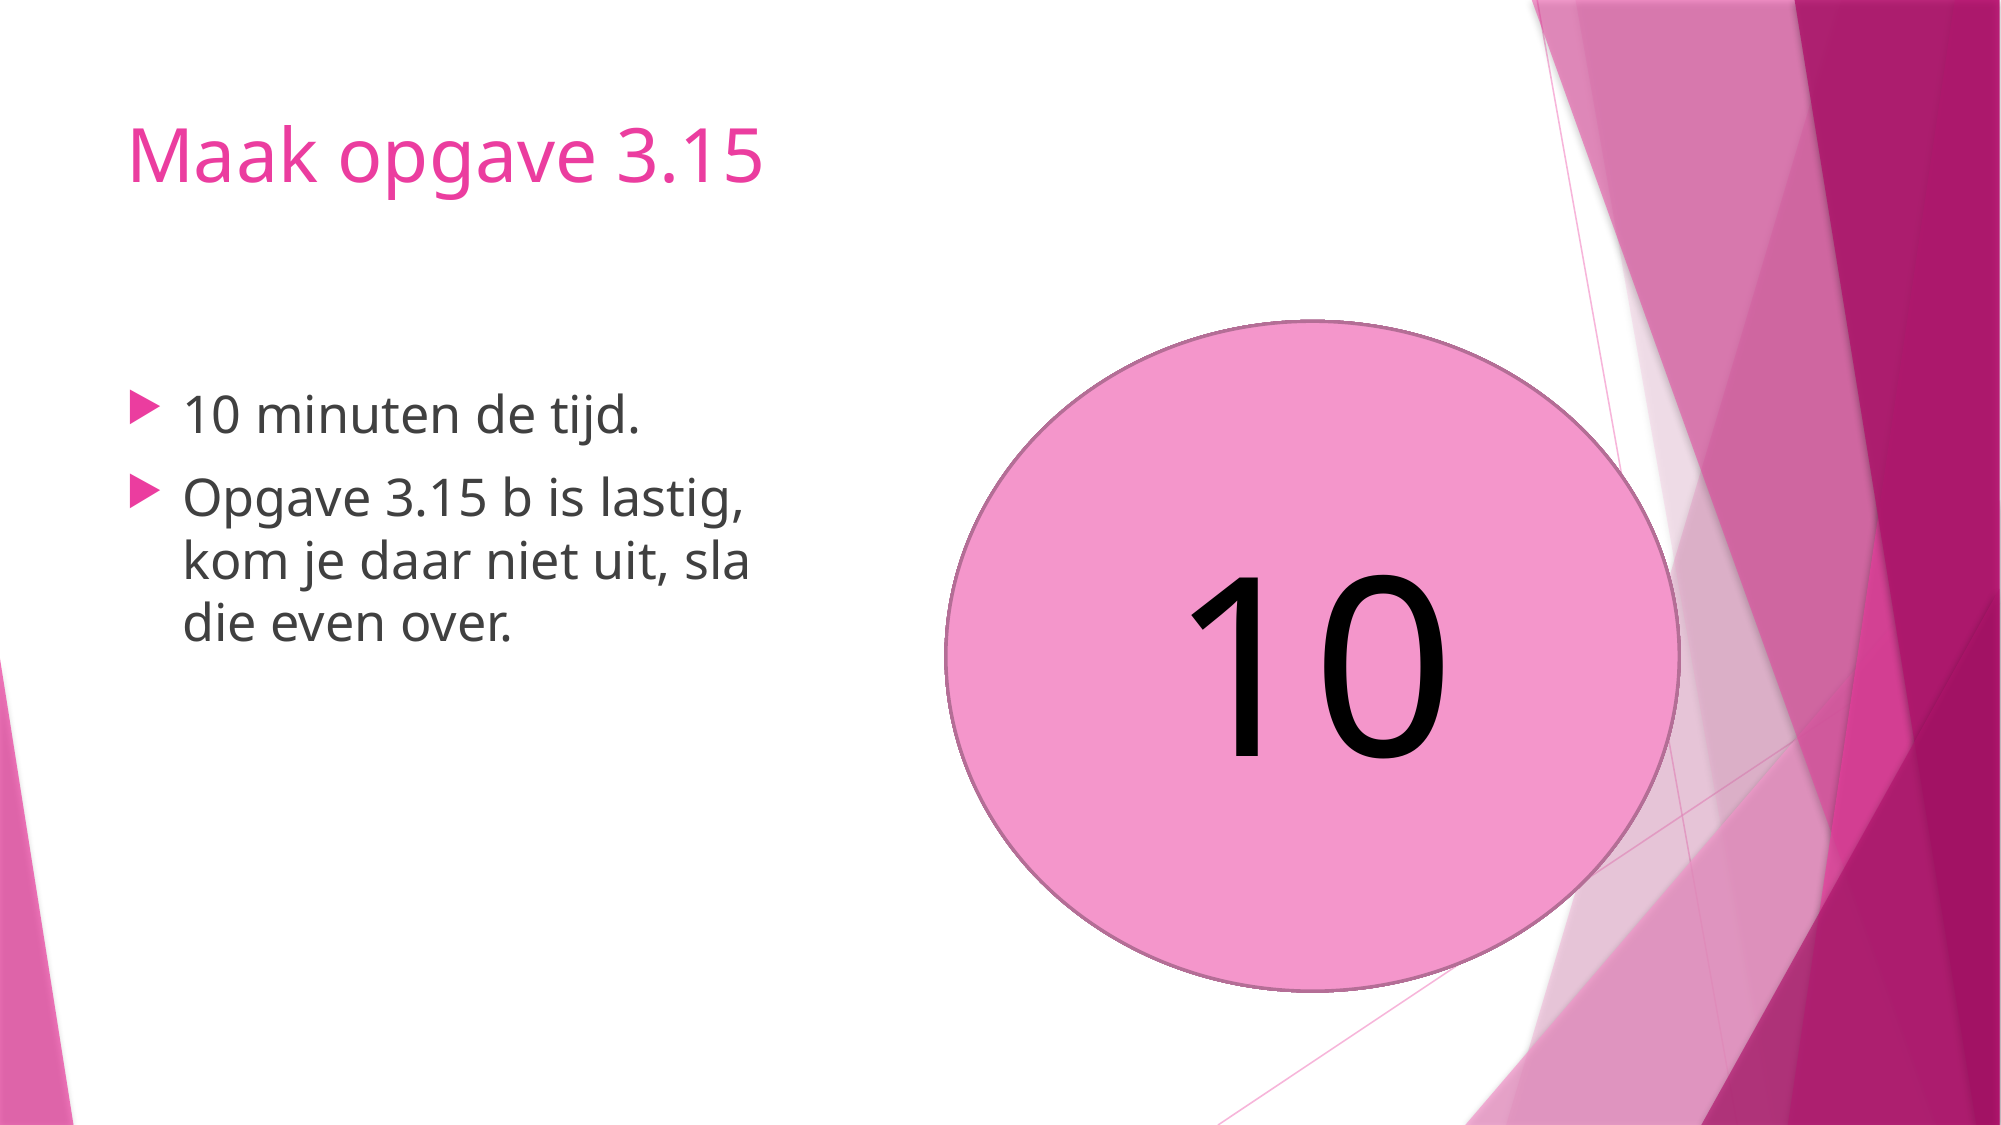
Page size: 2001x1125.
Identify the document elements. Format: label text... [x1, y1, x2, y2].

title Maak opgave 3.15 [111, 99, 1522, 317]
text_box 10 [944, 319, 1681, 993]
list 10 minuten de tijd. Opgave 3.15 b is lastig, kom je daar niet uit, sla die even over. [111, 374, 774, 1011]
